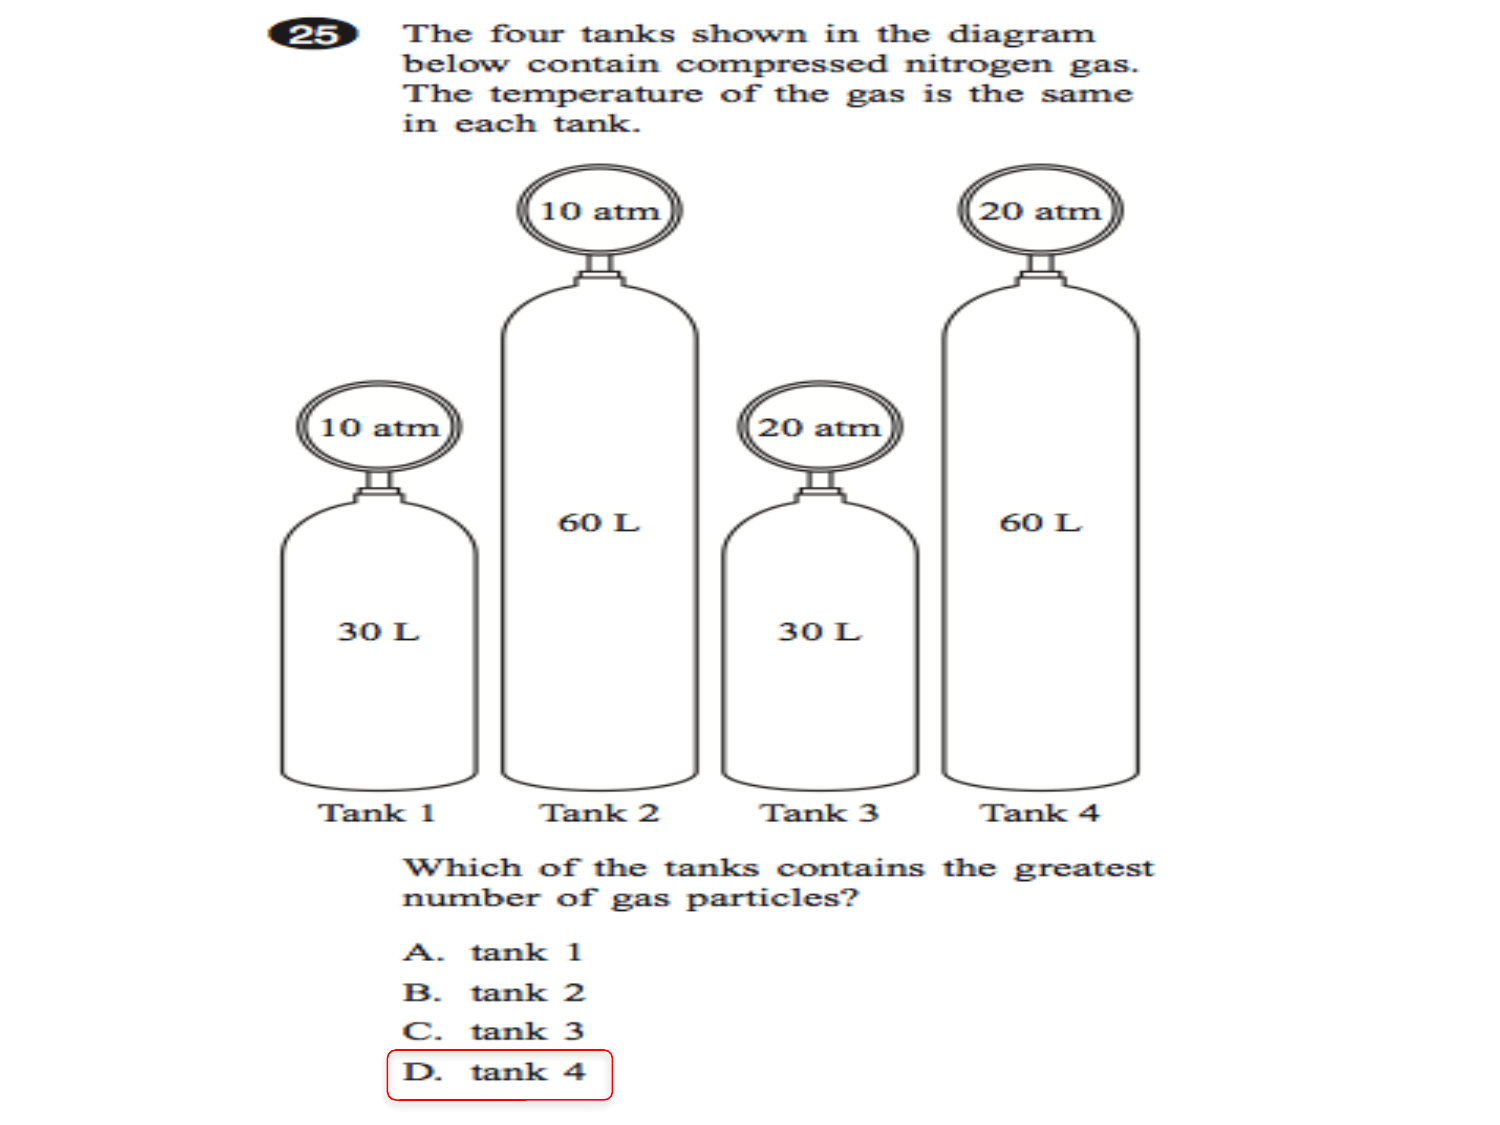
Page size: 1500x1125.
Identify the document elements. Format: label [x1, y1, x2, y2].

picture [224, 2, 1213, 1101]
